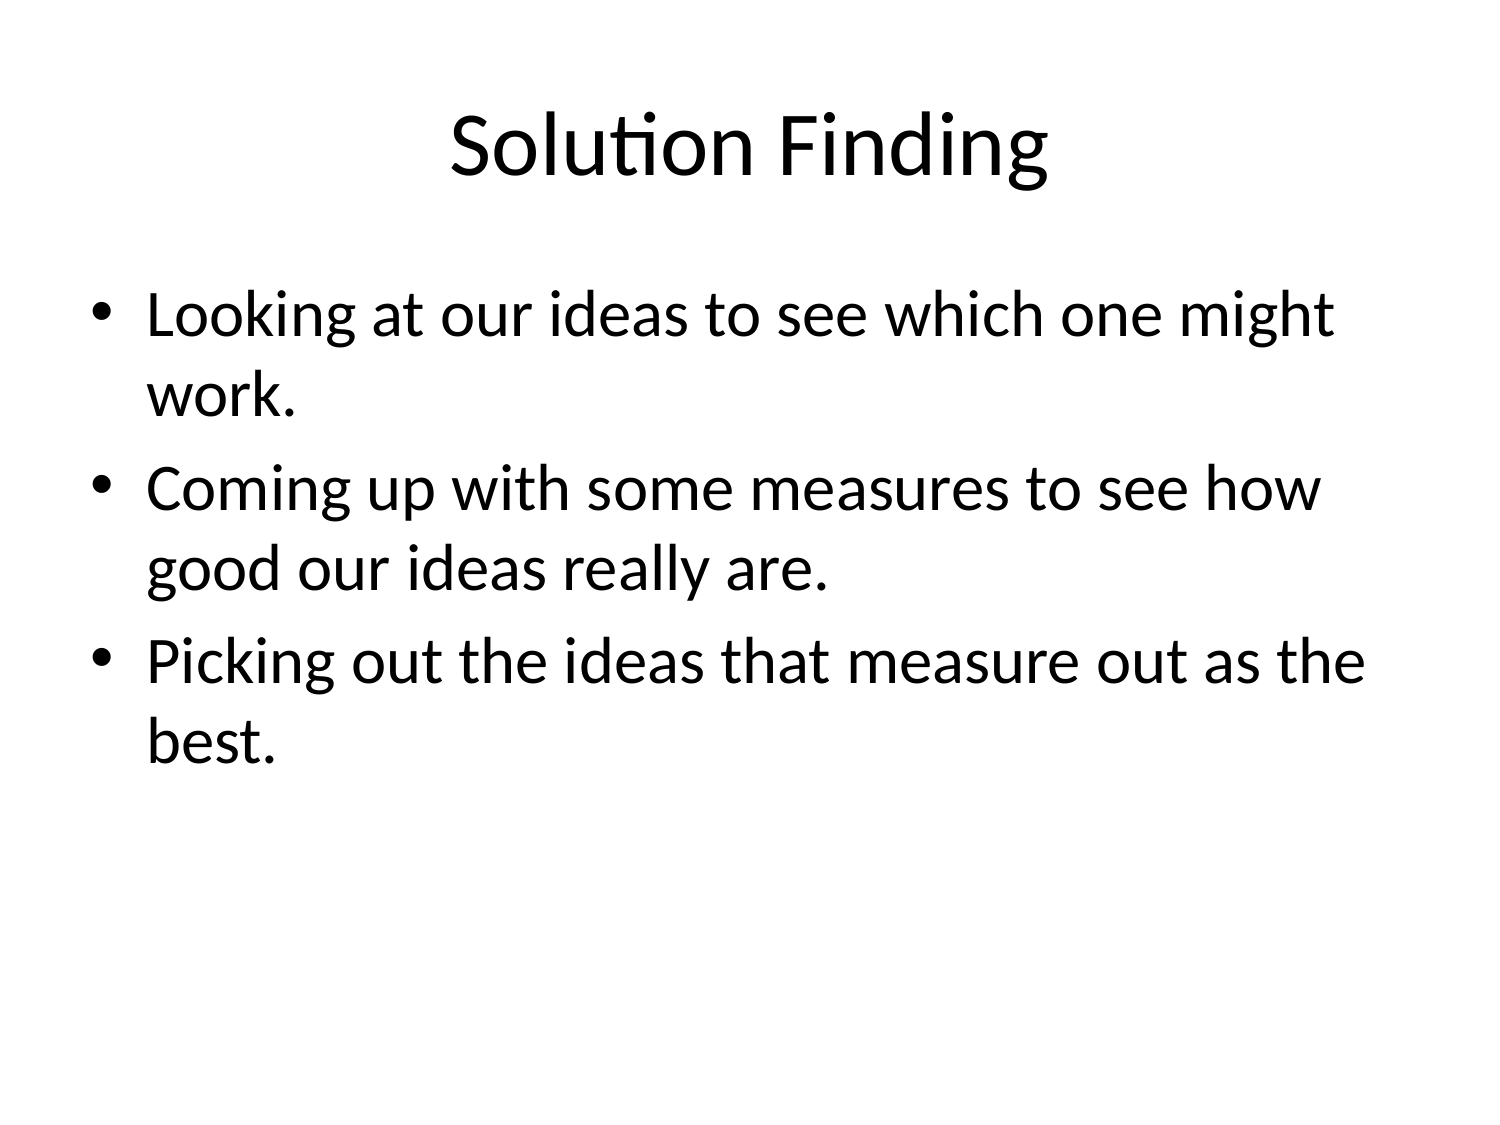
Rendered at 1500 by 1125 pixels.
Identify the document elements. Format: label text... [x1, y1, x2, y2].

list Looking at our ideas to see which one might work. Coming up with some measures to see how good our ideas really are. Picking out the ideas that measure out as the best. [75, 262, 1425, 1005]
title Solution Finding [75, 45, 1425, 233]
